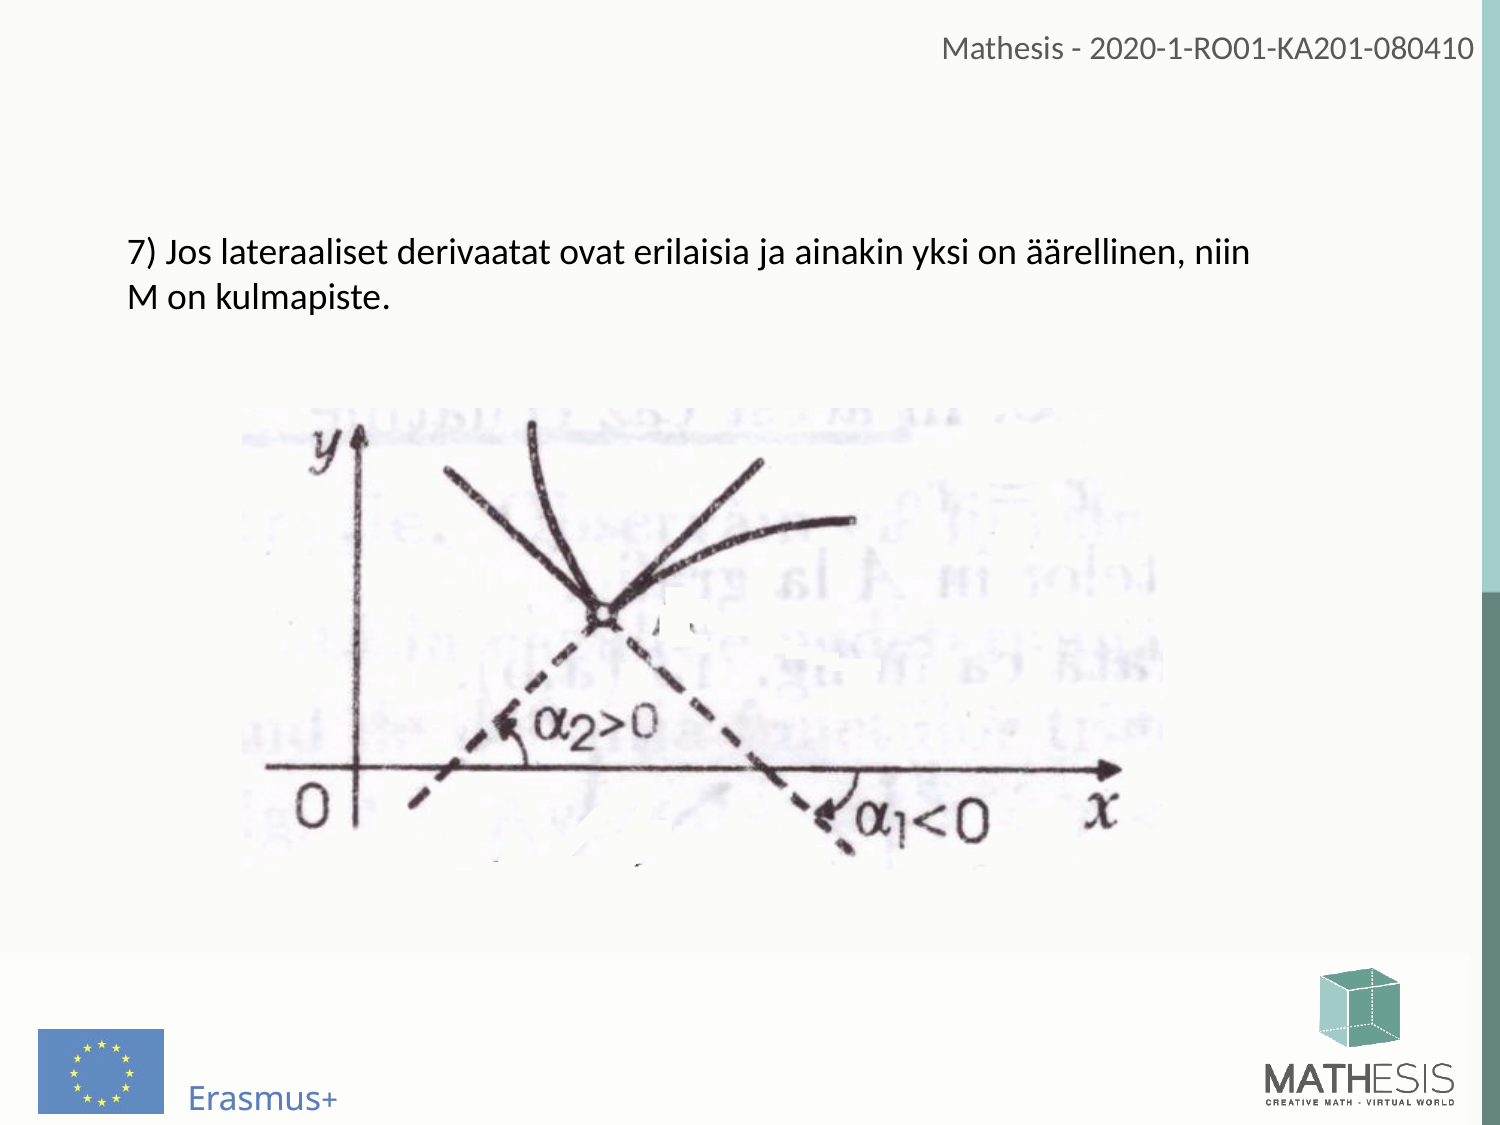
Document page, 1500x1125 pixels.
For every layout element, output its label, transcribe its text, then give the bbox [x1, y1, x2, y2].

text_box 7) Jos lateraaliset derivaatat ovat erilaisia ​​ja ainakin yksi on äärellinen, niin M on kulmapiste. [112, 219, 1270, 325]
picture [241, 408, 1163, 870]
